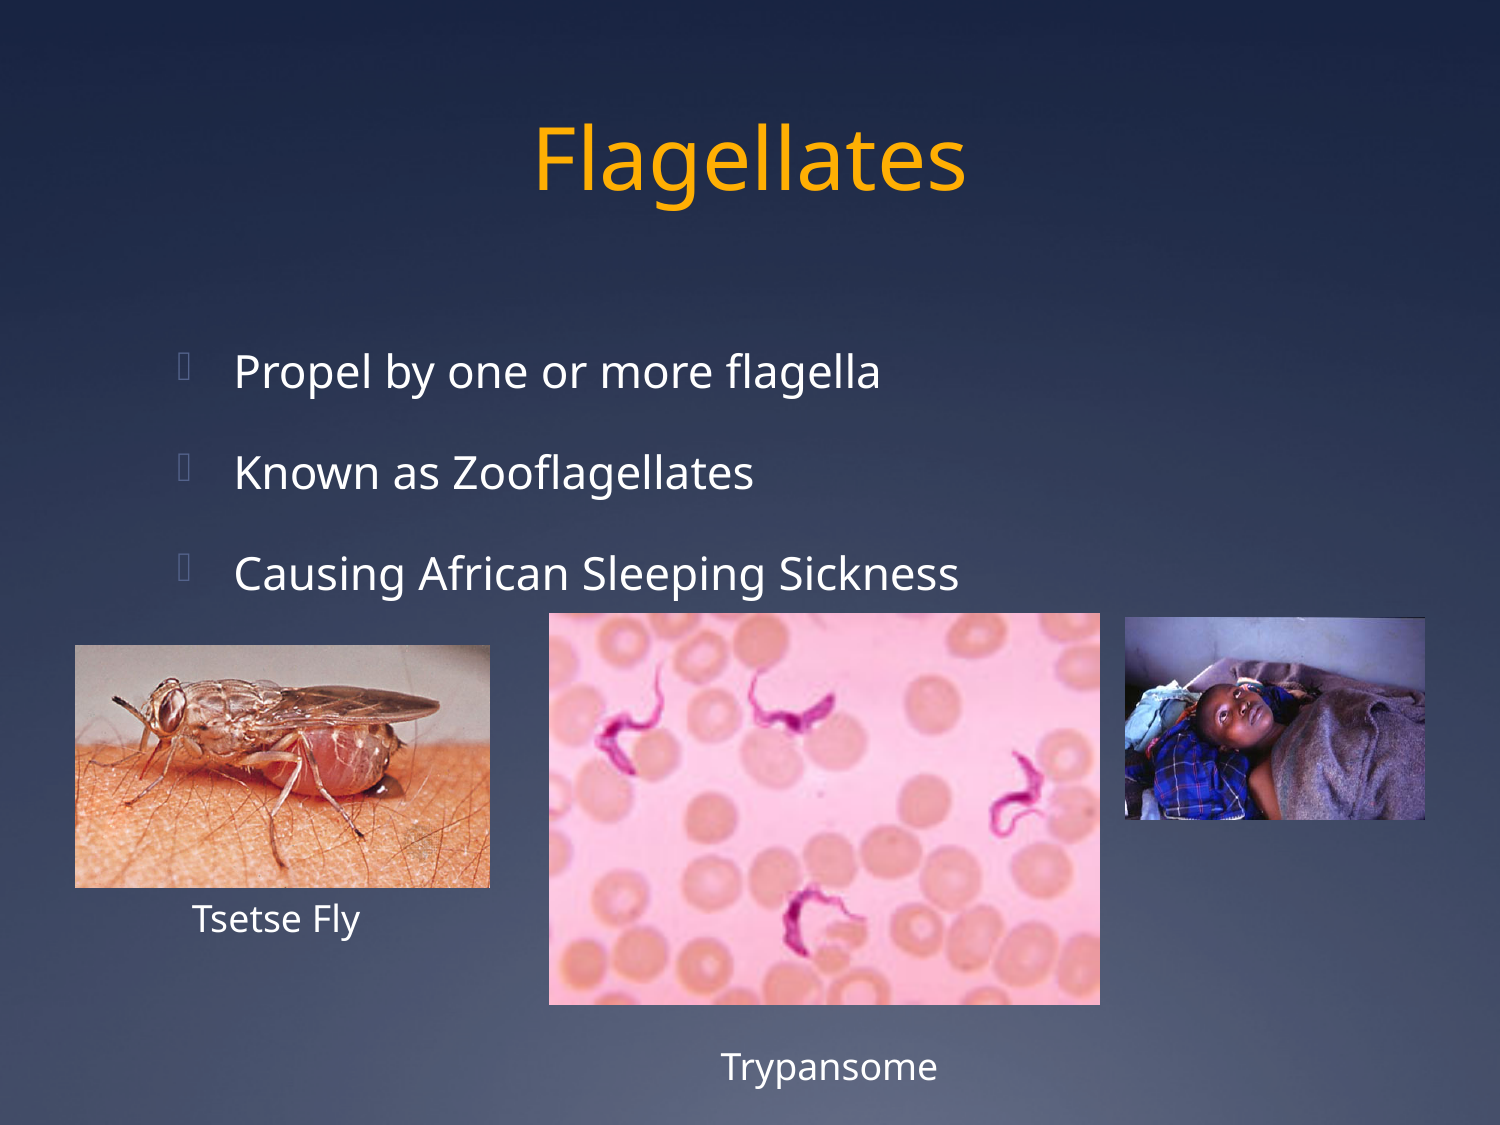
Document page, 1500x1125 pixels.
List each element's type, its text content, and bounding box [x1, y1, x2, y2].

picture [1123, 616, 1426, 821]
text_box Tsetse Fly [177, 911, 376, 948]
title Flagellates [100, 95, 1400, 225]
list Propel by one or more flagella Known as Zooflagellates Causing African Sleeping Sickness [162, 335, 1338, 1005]
text_box Trypansome [705, 1035, 964, 1095]
picture [548, 612, 1101, 1006]
picture [74, 644, 491, 889]
